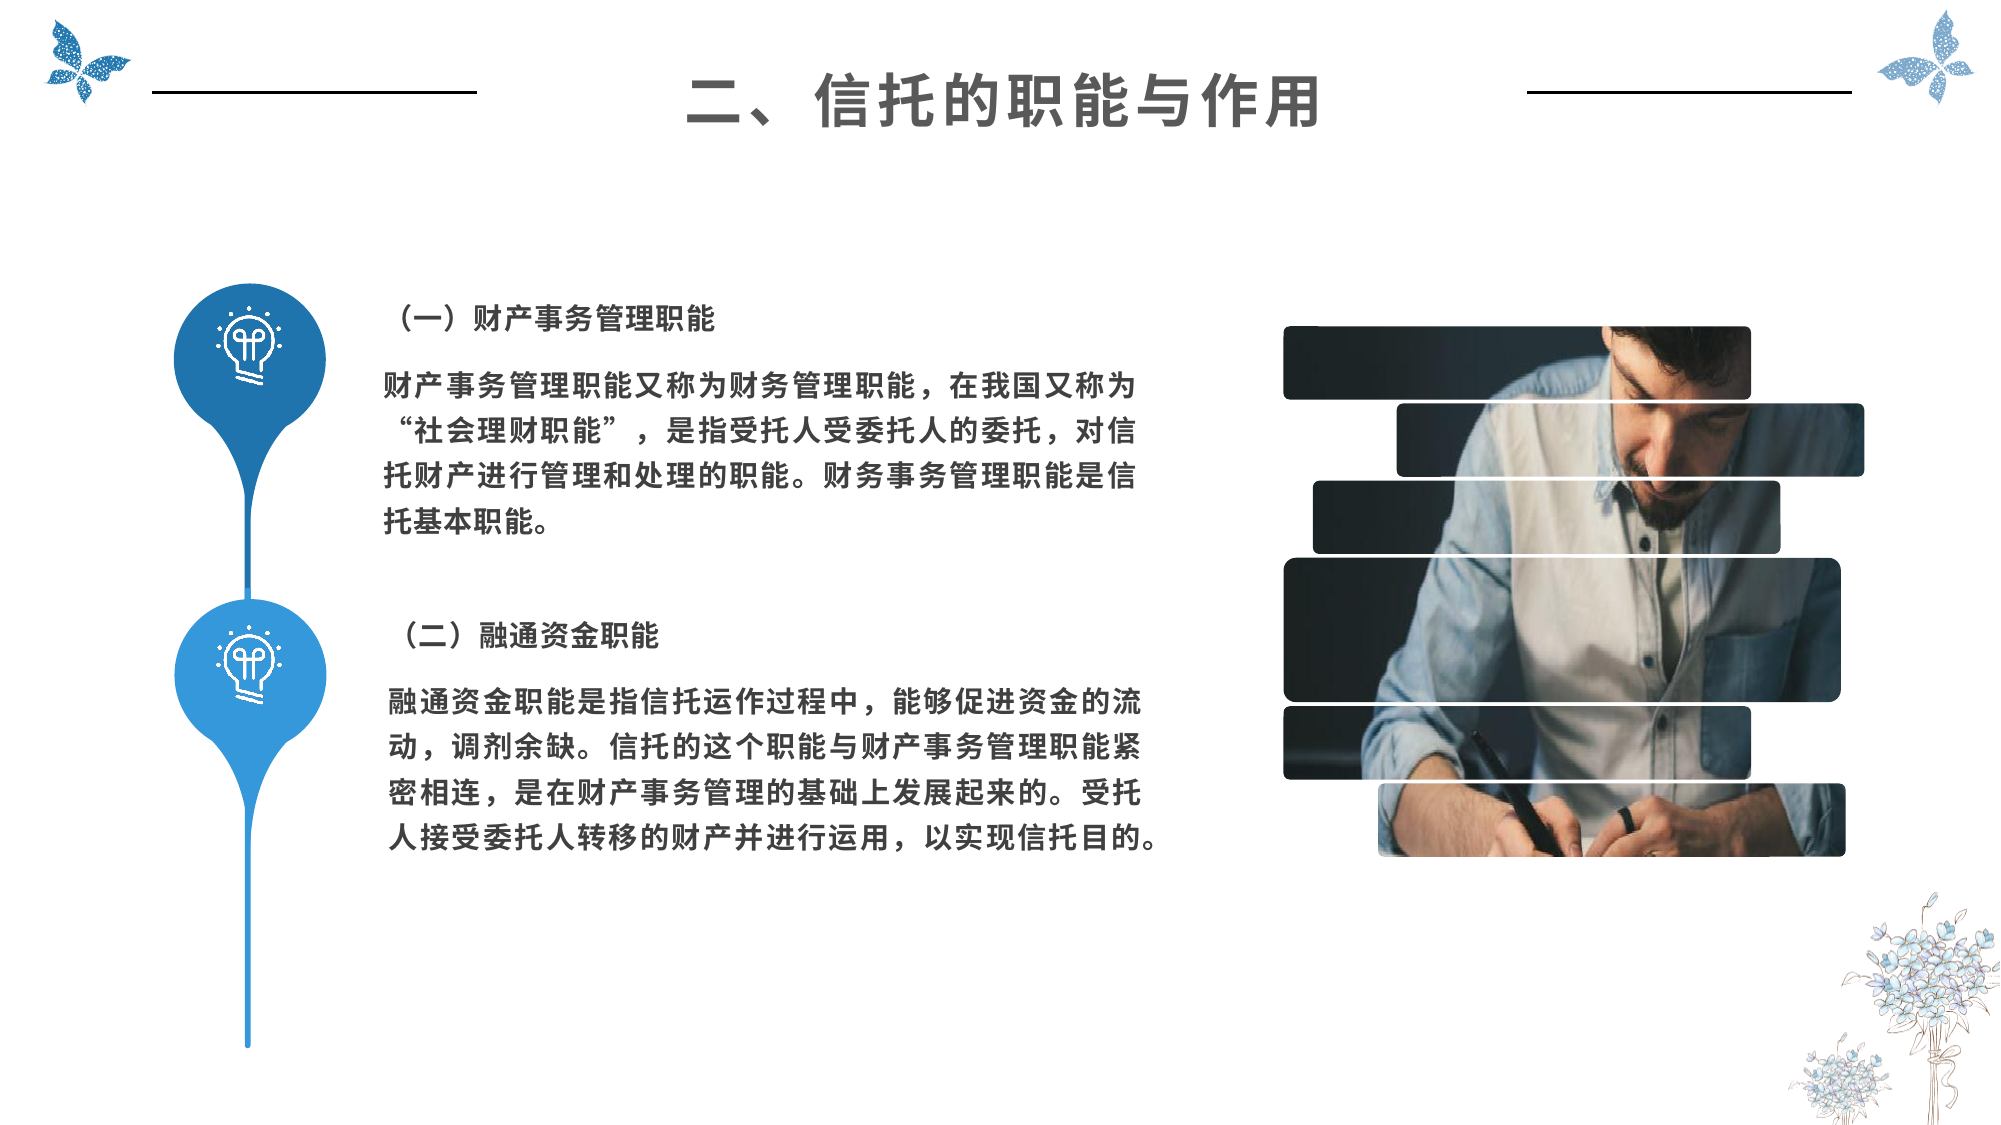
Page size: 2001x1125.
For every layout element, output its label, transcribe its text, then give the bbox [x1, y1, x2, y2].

text_box （一）财产事务管理职能 财产事务管理职能又称为财务管理职能，在我国又称为“社会理财职能”，是指受托人受委托人的委托，对信托财产进行管理和处理的职能。财务事务管理职能是信托基本职能。 [368, 290, 1153, 485]
picture [1788, 892, 2000, 1125]
text_box [243, 804, 252, 1050]
text_box （二）融通资金职能 融通资金职能是指信托运作过程中，能够促进资金的流动，调剂余缺。信托的这个职能与财产事务管理职能紧密相连，是在财产事务管理的基础上发展起来的。受托人接受委托人转移的财产并进行运用，以实现信托目的。 [373, 606, 1159, 839]
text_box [174, 599, 327, 755]
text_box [173, 283, 326, 440]
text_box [151, 55, 1852, 142]
picture [201, 618, 297, 713]
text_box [1283, 326, 1865, 857]
picture [201, 299, 297, 394]
text_box [243, 586, 252, 599]
text_box [243, 491, 252, 589]
